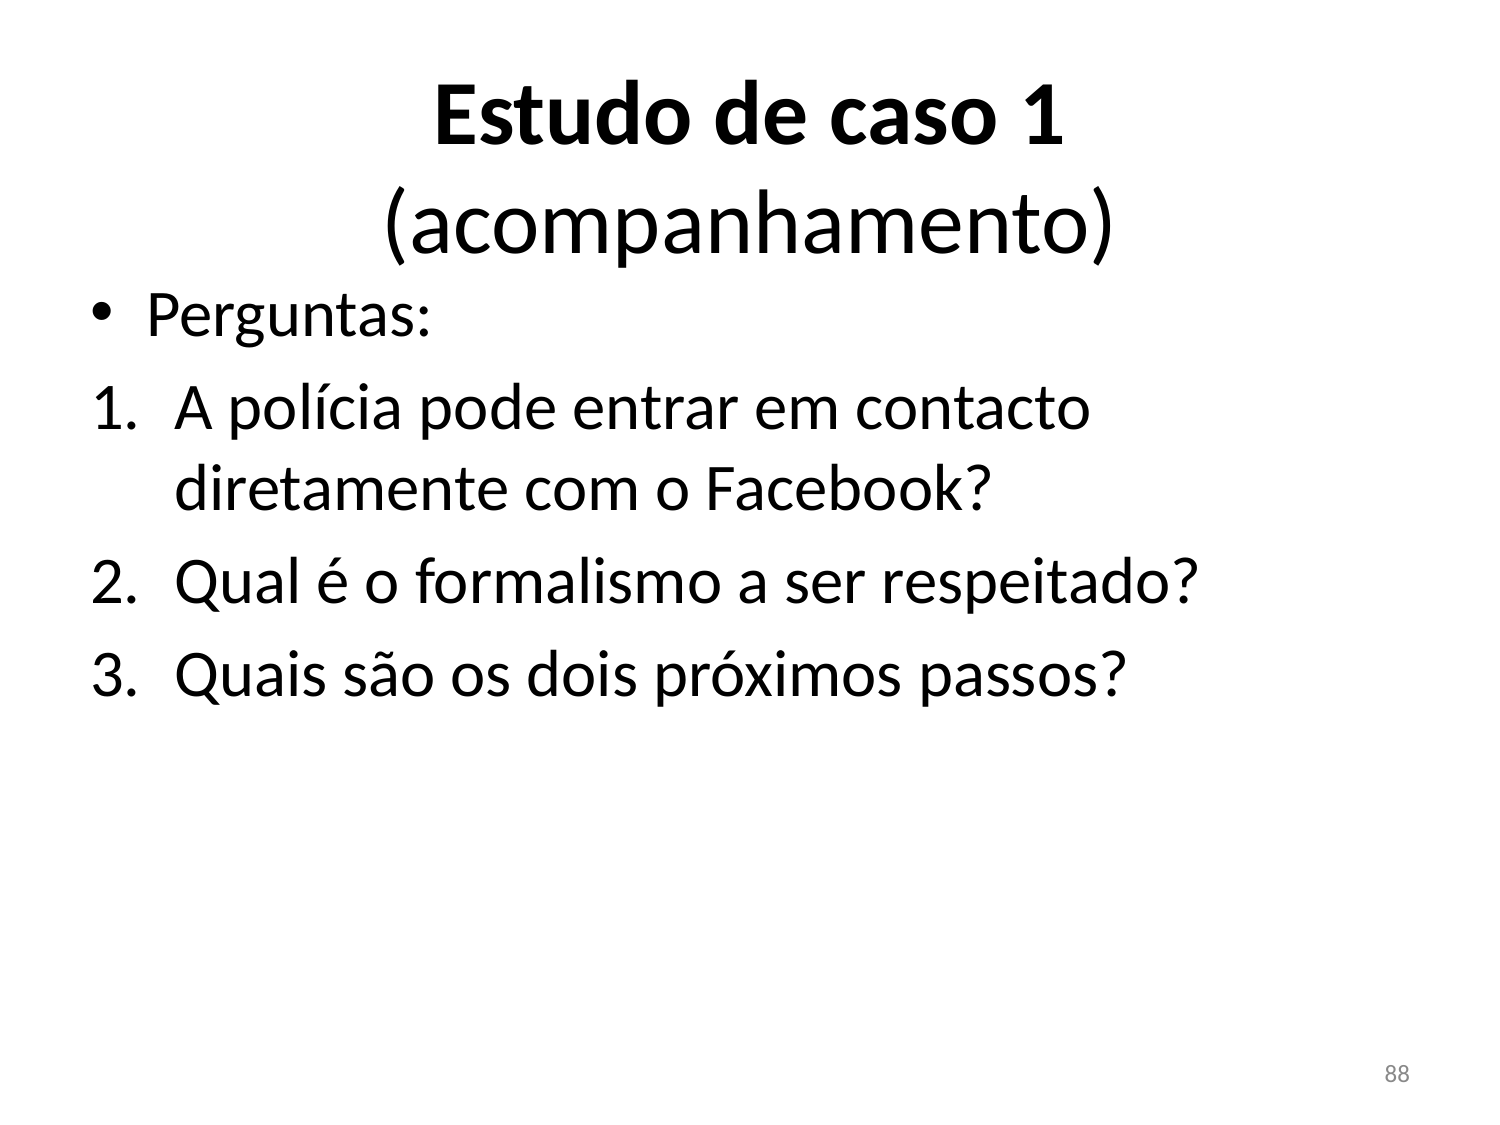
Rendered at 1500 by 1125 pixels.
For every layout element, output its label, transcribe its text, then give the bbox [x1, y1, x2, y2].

list Perguntas: A polícia pode entrar em contacto diretamente com o Facebook? Qual é o formalismo a ser respeitado? Quais são os dois próximos passos? [75, 262, 1425, 1005]
title Estudo de caso 1 (acompanhamento) [75, 45, 1425, 187]
slide_number 88 [1074, 1042, 1425, 1103]
